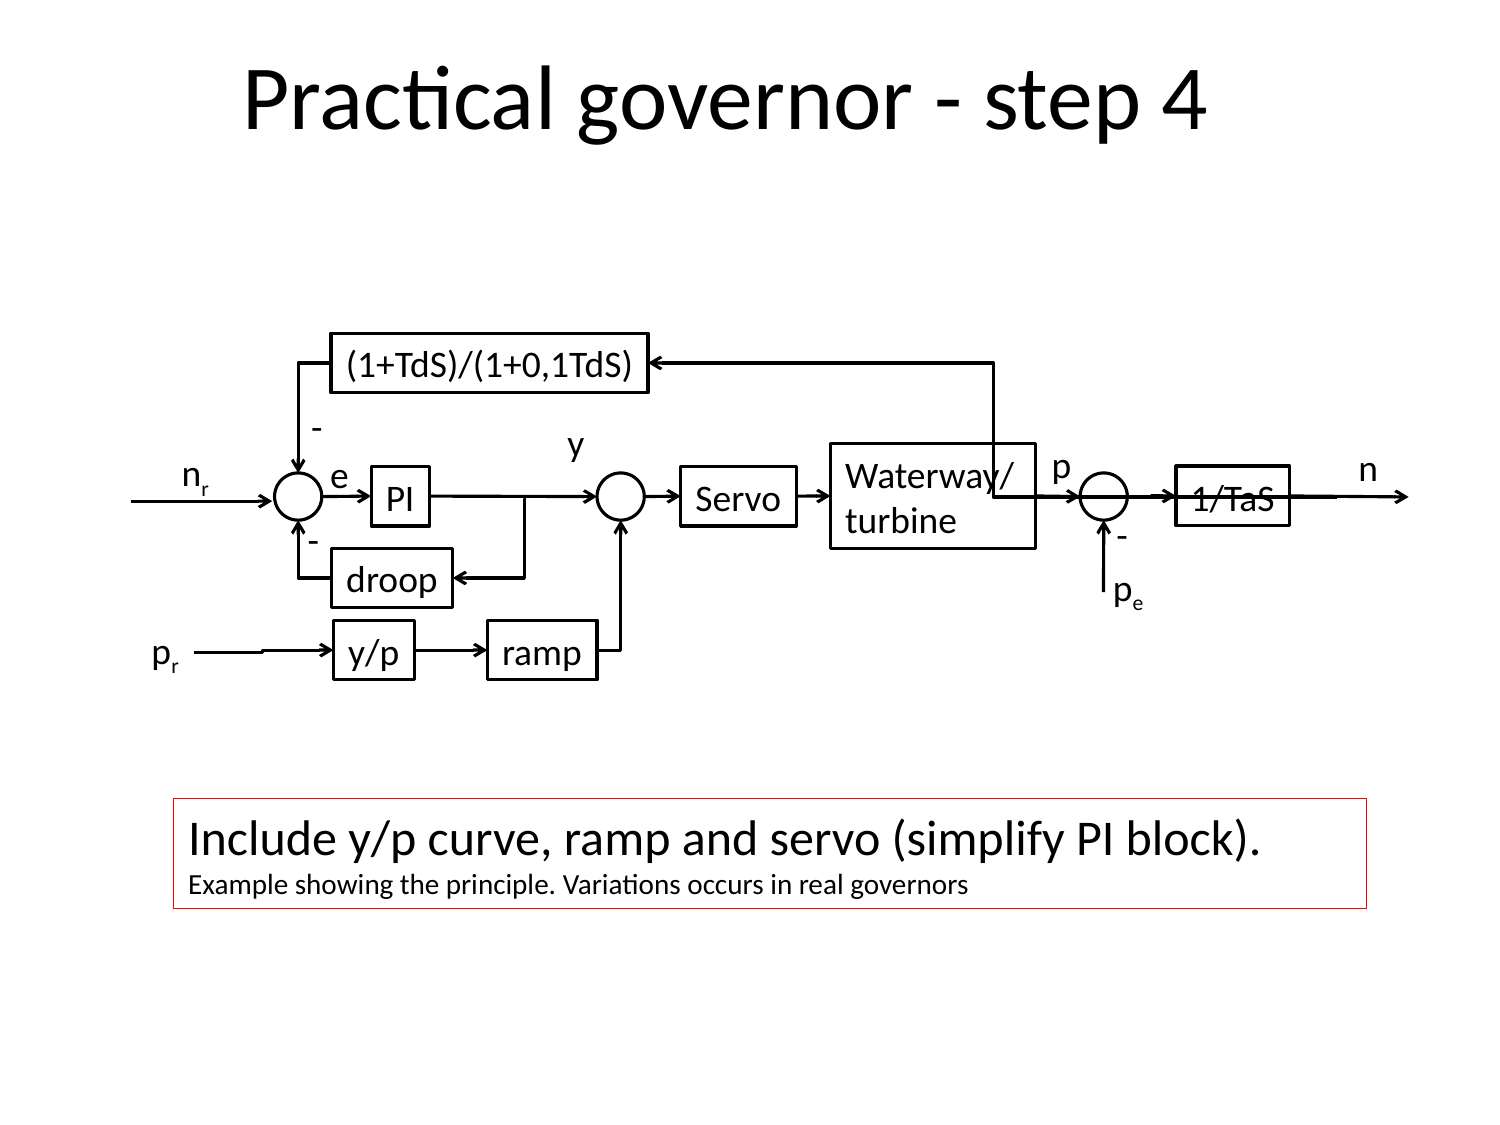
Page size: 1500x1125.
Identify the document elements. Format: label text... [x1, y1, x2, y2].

text_box [594, 470, 646, 522]
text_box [448, 502, 530, 574]
text_box [1079, 505, 1101, 523]
text_box nr [166, 442, 224, 500]
text_box - [1101, 505, 1143, 556]
text_box n [1343, 437, 1393, 494]
text_box ramp [487, 620, 598, 680]
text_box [297, 363, 329, 474]
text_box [297, 519, 331, 579]
text_box y [552, 411, 600, 472]
text_box y/p [333, 620, 415, 680]
text_box - [334, 395, 338, 443]
text_box Waterway/ turbine [830, 505, 1036, 549]
text_box e [315, 443, 364, 504]
text_box 1/TaS [1175, 505, 1290, 526]
text_box Servo [680, 505, 797, 526]
text_box PI [371, 466, 430, 526]
text_box pr [136, 619, 194, 686]
text_box Include y/p curve, ramp and servo (simplify PI block). Example showing the principle. Variations occurs in real governors [173, 798, 1367, 909]
text_box Practical governor - step 4 [227, 30, 1225, 156]
text_box [272, 471, 323, 522]
text_box droop [331, 548, 453, 608]
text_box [649, 363, 1338, 498]
text_box (1+TdS)/(1+0,1TdS) [331, 333, 648, 393]
text_box pe [1098, 556, 1159, 623]
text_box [597, 519, 621, 651]
text_box - [292, 508, 335, 525]
